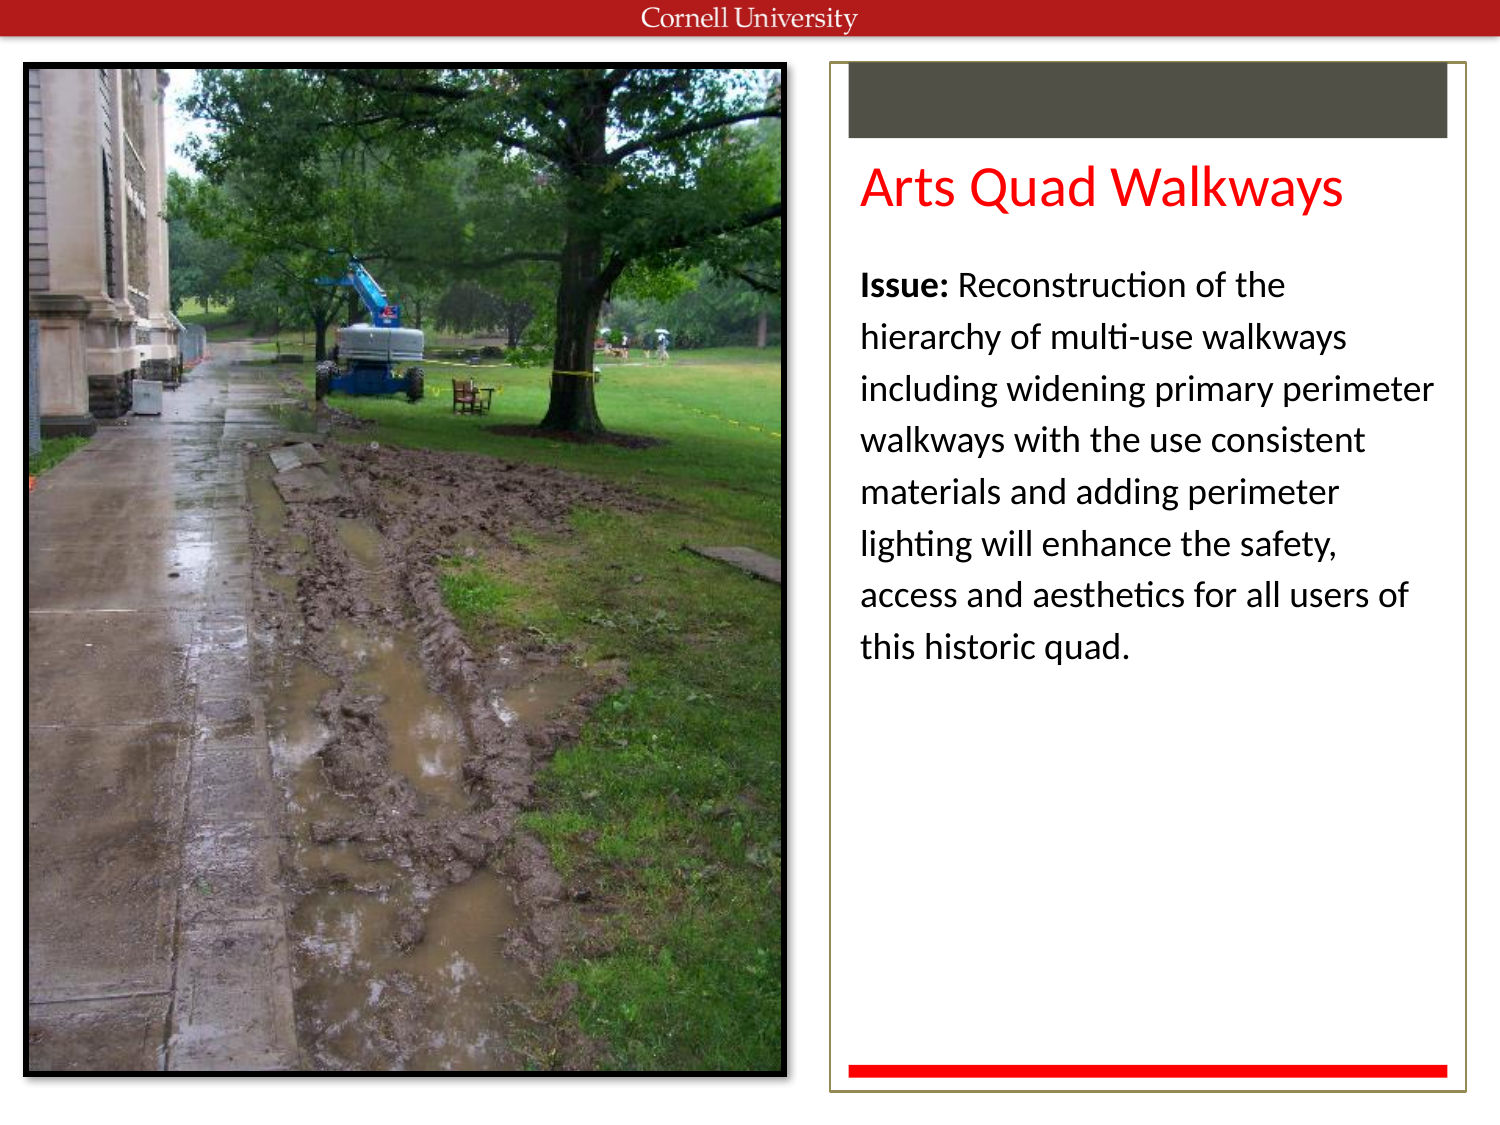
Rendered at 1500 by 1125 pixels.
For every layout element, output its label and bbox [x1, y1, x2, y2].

picture [28, 68, 782, 1072]
picture [635, 0, 858, 60]
text_box [829, 62, 1467, 1092]
